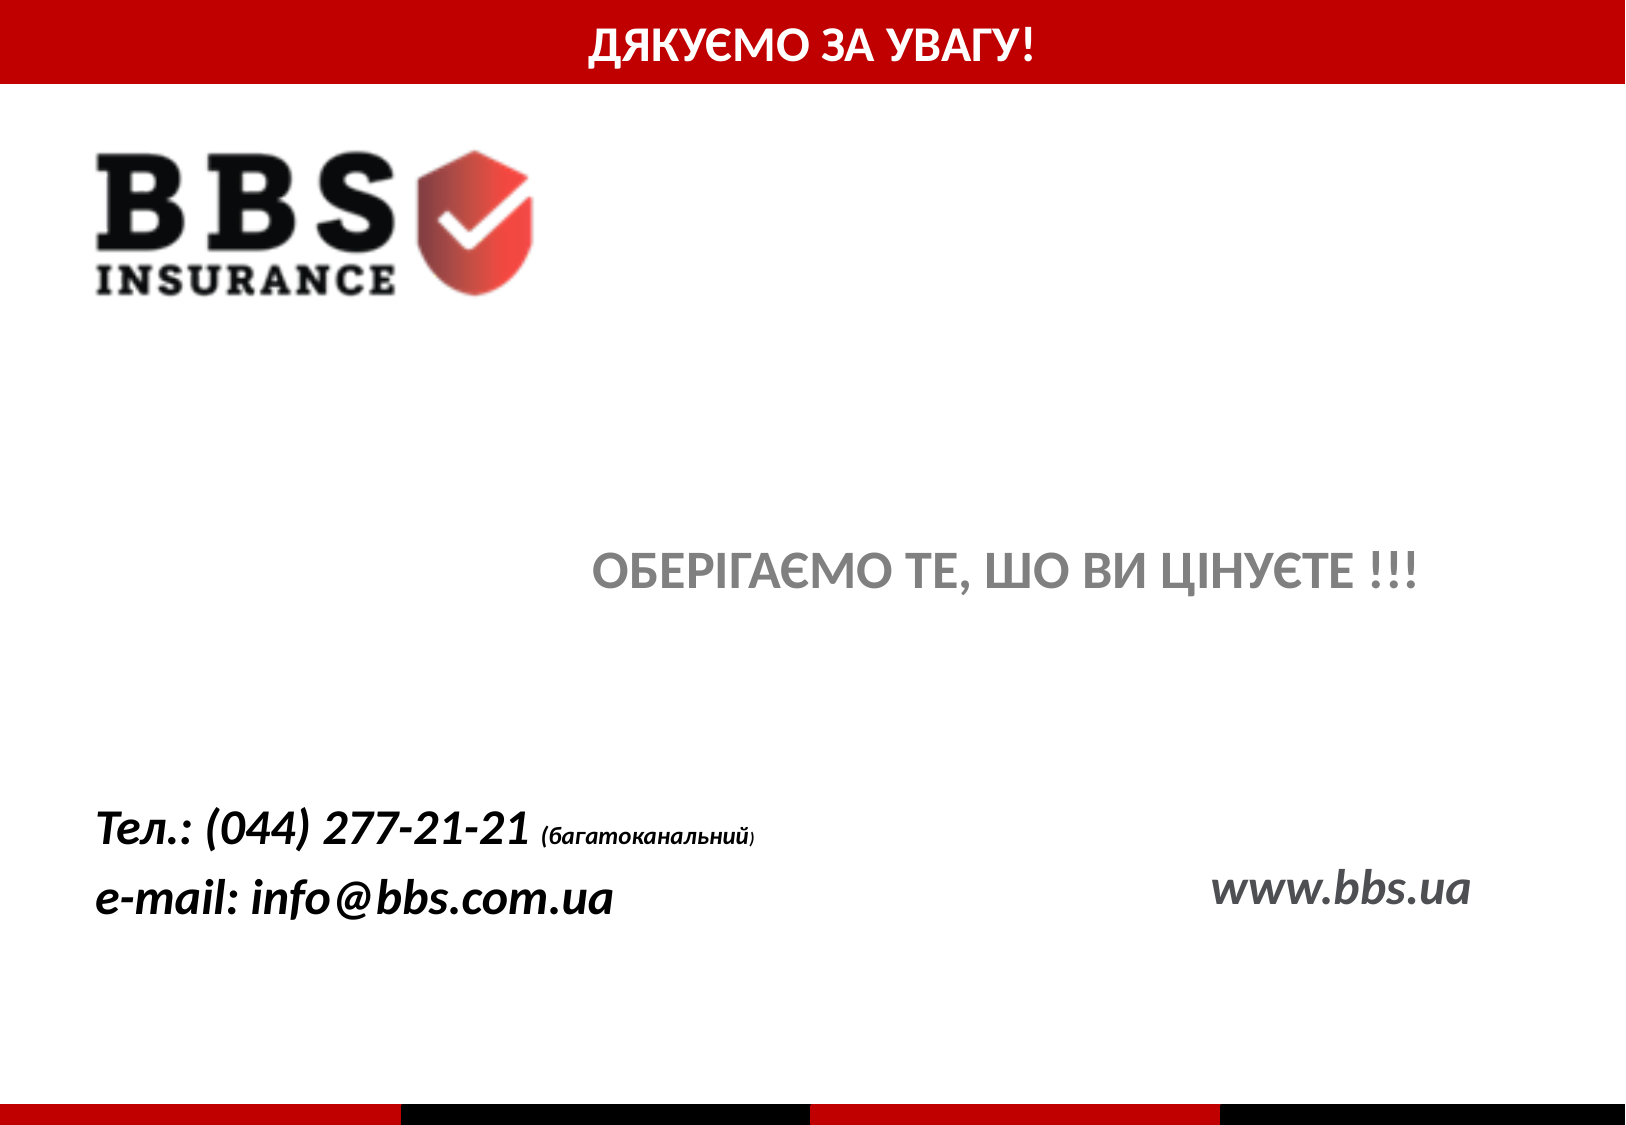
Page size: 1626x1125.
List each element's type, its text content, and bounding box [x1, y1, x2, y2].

text_box ДЯКУЄМО ЗА УВАГУ! [0, 0, 1625, 84]
text_box [810, 1104, 1220, 1125]
text_box [401, 1104, 810, 1125]
text_box Тел.: (044) 277-21-21 (багатоканальний) e-mail: info@bbs.com.ua www.bbs.ua [80, 786, 1499, 980]
text_box [1220, 1104, 1625, 1125]
text_box ОБЕРІГАЄМО ТЕ, ШО ВИ ЦІНУЄТЕ !!! [578, 527, 1522, 607]
picture [85, 140, 544, 308]
text_box [0, 1104, 401, 1125]
